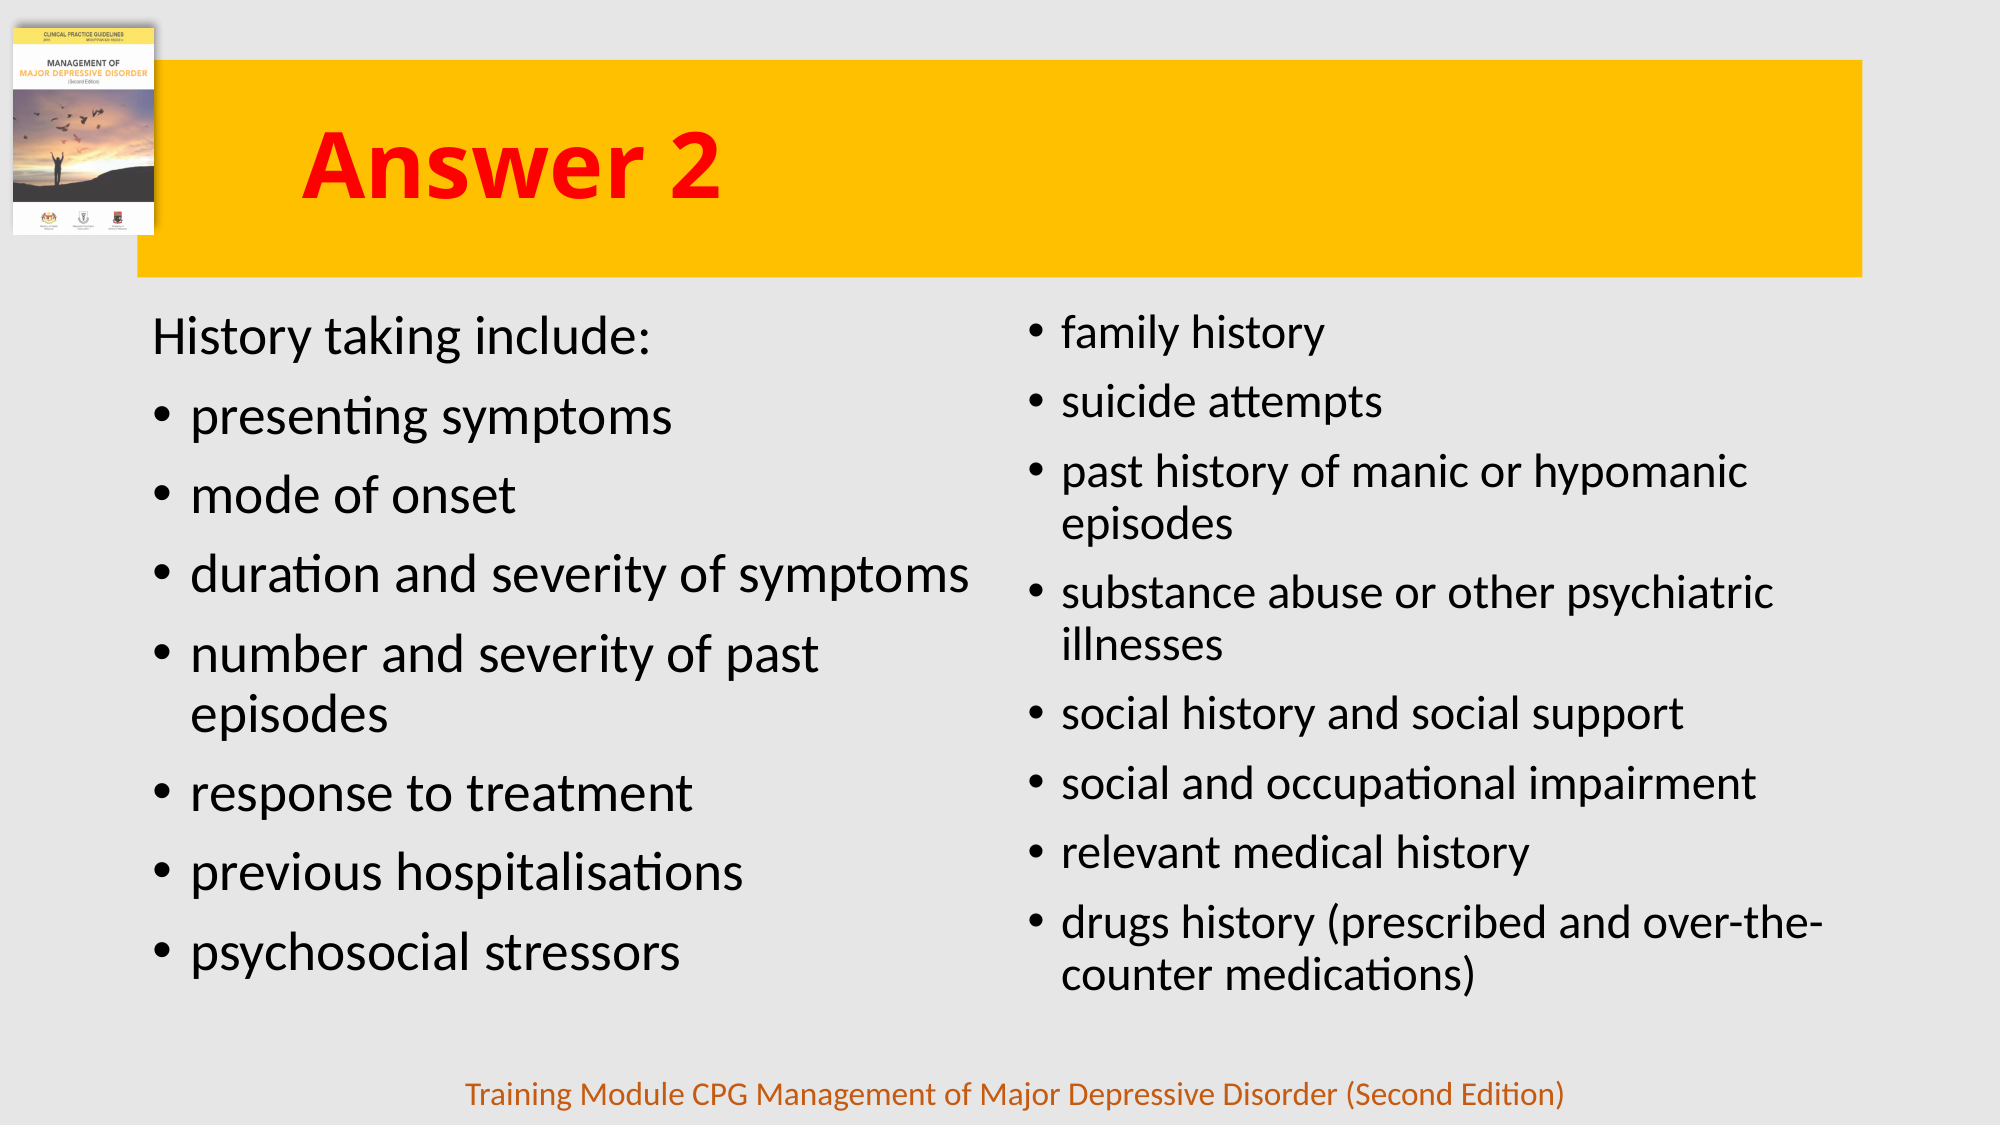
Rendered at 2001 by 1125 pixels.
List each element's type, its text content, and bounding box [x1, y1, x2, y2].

title Answer 2 [137, 59, 1863, 278]
list family history suicide attempts past history of manic or hypomanic episodes substance abuse or other psychiatric illnesses social history and social support social and occupational impairment relevant medical history drugs history (prescribed and over-the-counter medications) [1012, 299, 1863, 1014]
picture [13, 28, 154, 235]
text_box Training Module CPG Management of Major Depressive Disorder (Second Edition) [450, 1065, 1832, 1120]
list History taking include: presenting symptoms mode of onset duration and severity of symptoms number and severity of past episodes response to treatment previous hospitalisations psychosocial stressors [137, 299, 988, 1014]
